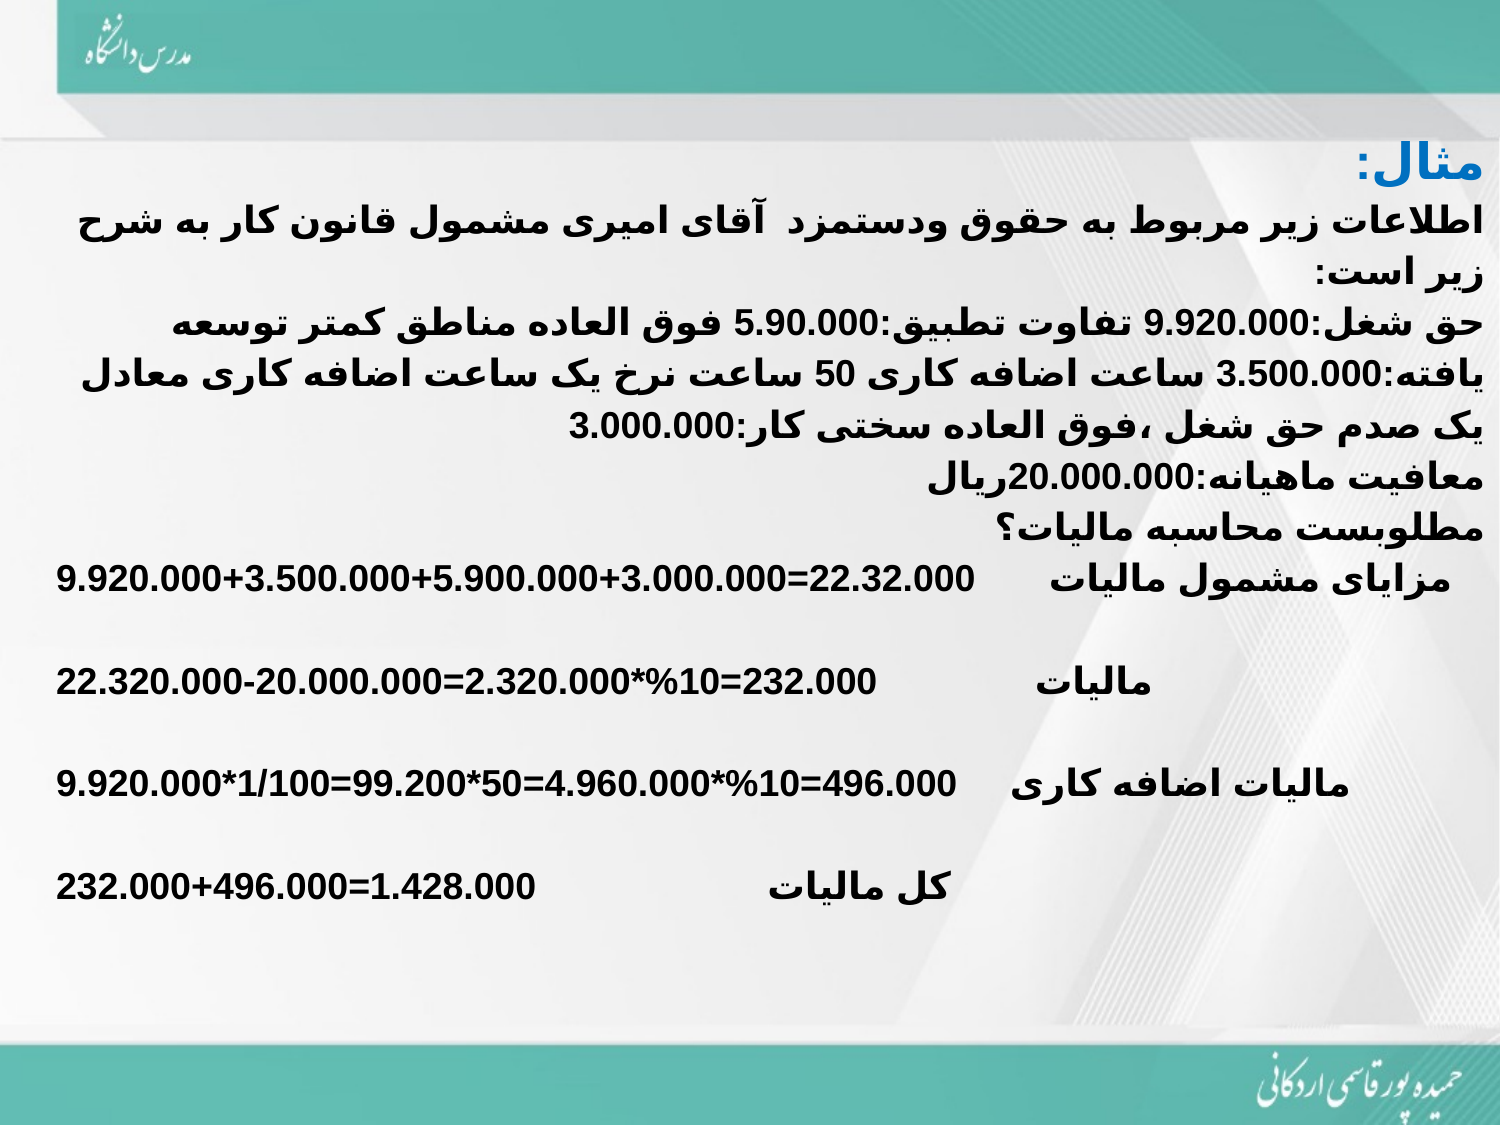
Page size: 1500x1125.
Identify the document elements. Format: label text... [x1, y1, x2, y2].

text_box مثال: اطلاعات زیر مربوط به حقوق ودستمزد آقای امیری مشمول قانون کار به شرح زیر است: حق شغل:9.920.000 تفاوت تطبیق:5.90.000 فوق العاده مناطق کمتر توسعه یافته:3.500.000 ساعت اضافه کاری 50 ساعت نرخ یک ساعت اضافه کاری معادل یک صدم حق شغل ،فوق العاده سختی کار:3.000.000 معافیت ماهیانه:20.000.000ریال مطلوبست محاسبه مالیات؟ مزایای مشمول مالیات 22.32.000=3.000.000+5.900.000+3.500.000+9.920.000 مالیات 232.000=10%*2.320.000=20.000.000-22.320.000 مالیات اضافه کاری 496.000=10%*4.960.000=50*99.200=1/100*9.920.000 کل مالیات 1.428.000=496.000+232.000 [41, 113, 1500, 915]
picture [0, 0, 1500, 1125]
